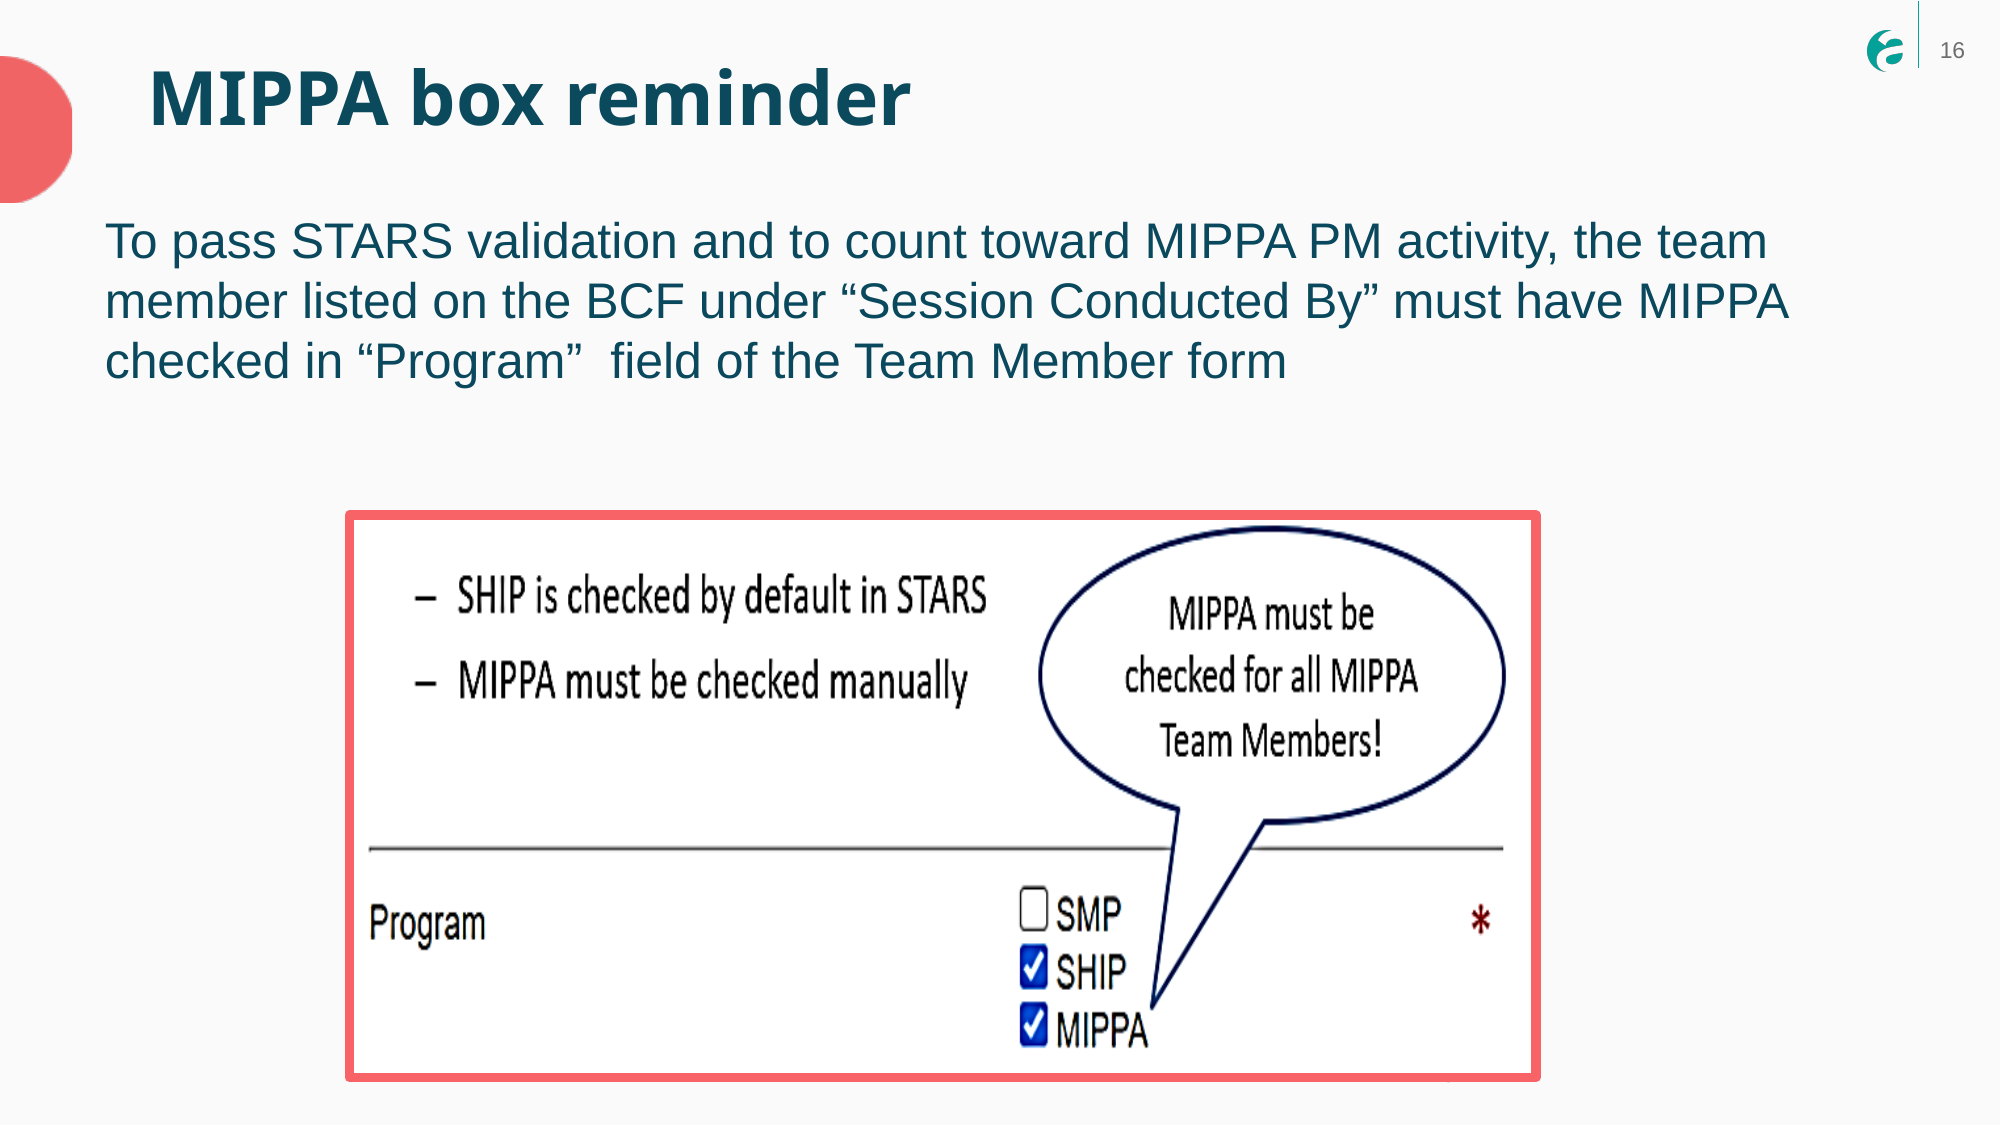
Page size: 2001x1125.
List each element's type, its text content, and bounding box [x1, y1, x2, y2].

list MIPPA box reminder [93, 0, 2000, 202]
text_box To pass STARS validation and to count toward MIPPA PM activity, the team member listed on the BCF under “Session Conducted By” must have MIPPA checked in “Program” field of the Team Member form [90, 201, 1863, 397]
picture [354, 519, 1532, 1073]
slide_number 16 [1412, 1042, 1863, 1103]
